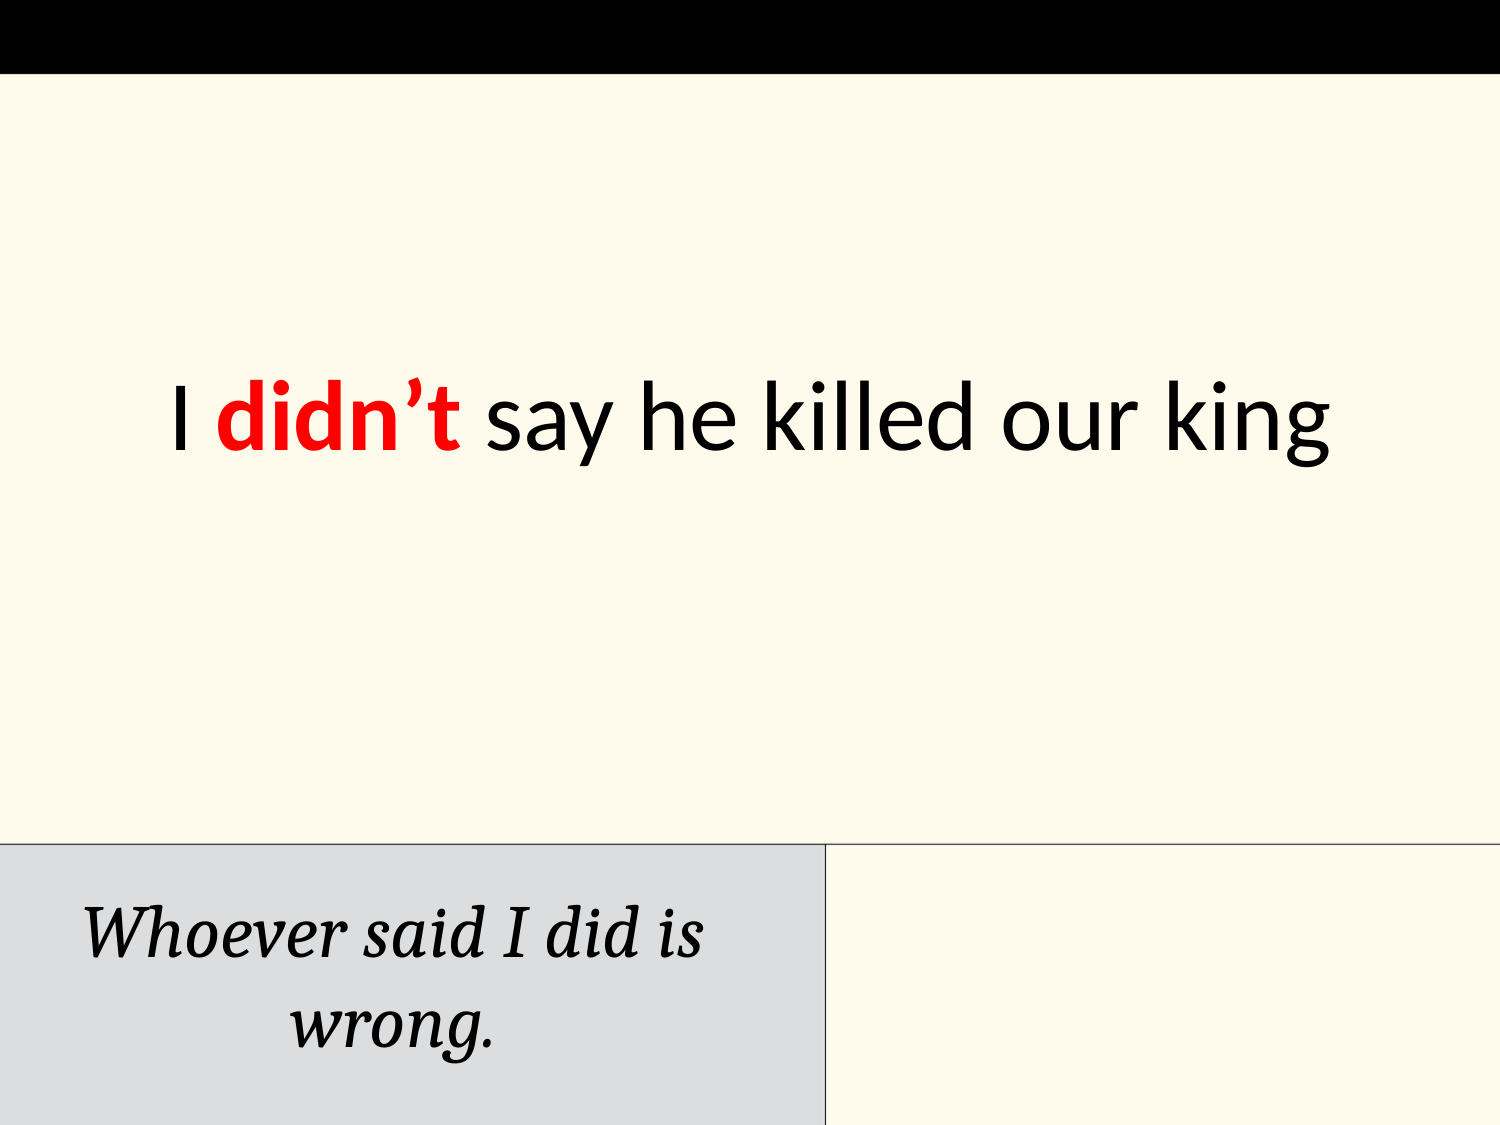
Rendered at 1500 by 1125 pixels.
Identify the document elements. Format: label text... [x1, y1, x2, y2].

list I didn’t say he killed our king [125, 262, 1375, 513]
text_box Whoever said I did is wrong. [62, 874, 725, 1070]
picture [0, 0, 1500, 1125]
